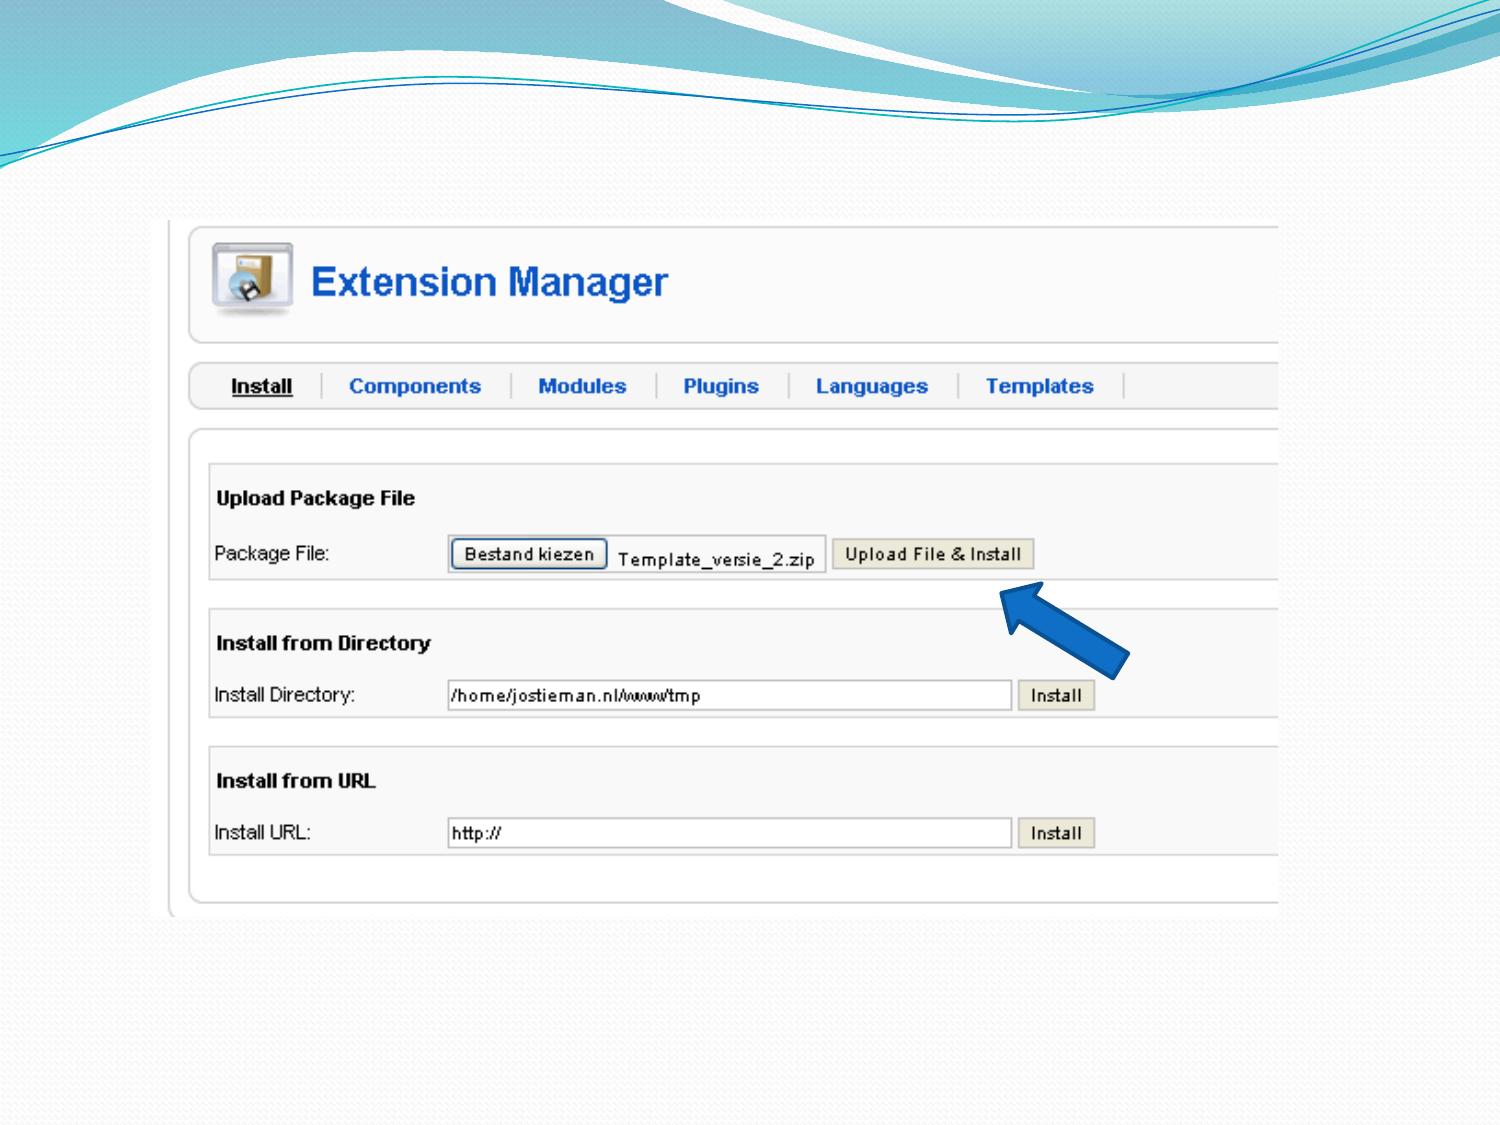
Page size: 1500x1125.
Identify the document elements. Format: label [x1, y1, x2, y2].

picture [150, 220, 1279, 917]
text_box [0, 0, 1500, 74]
